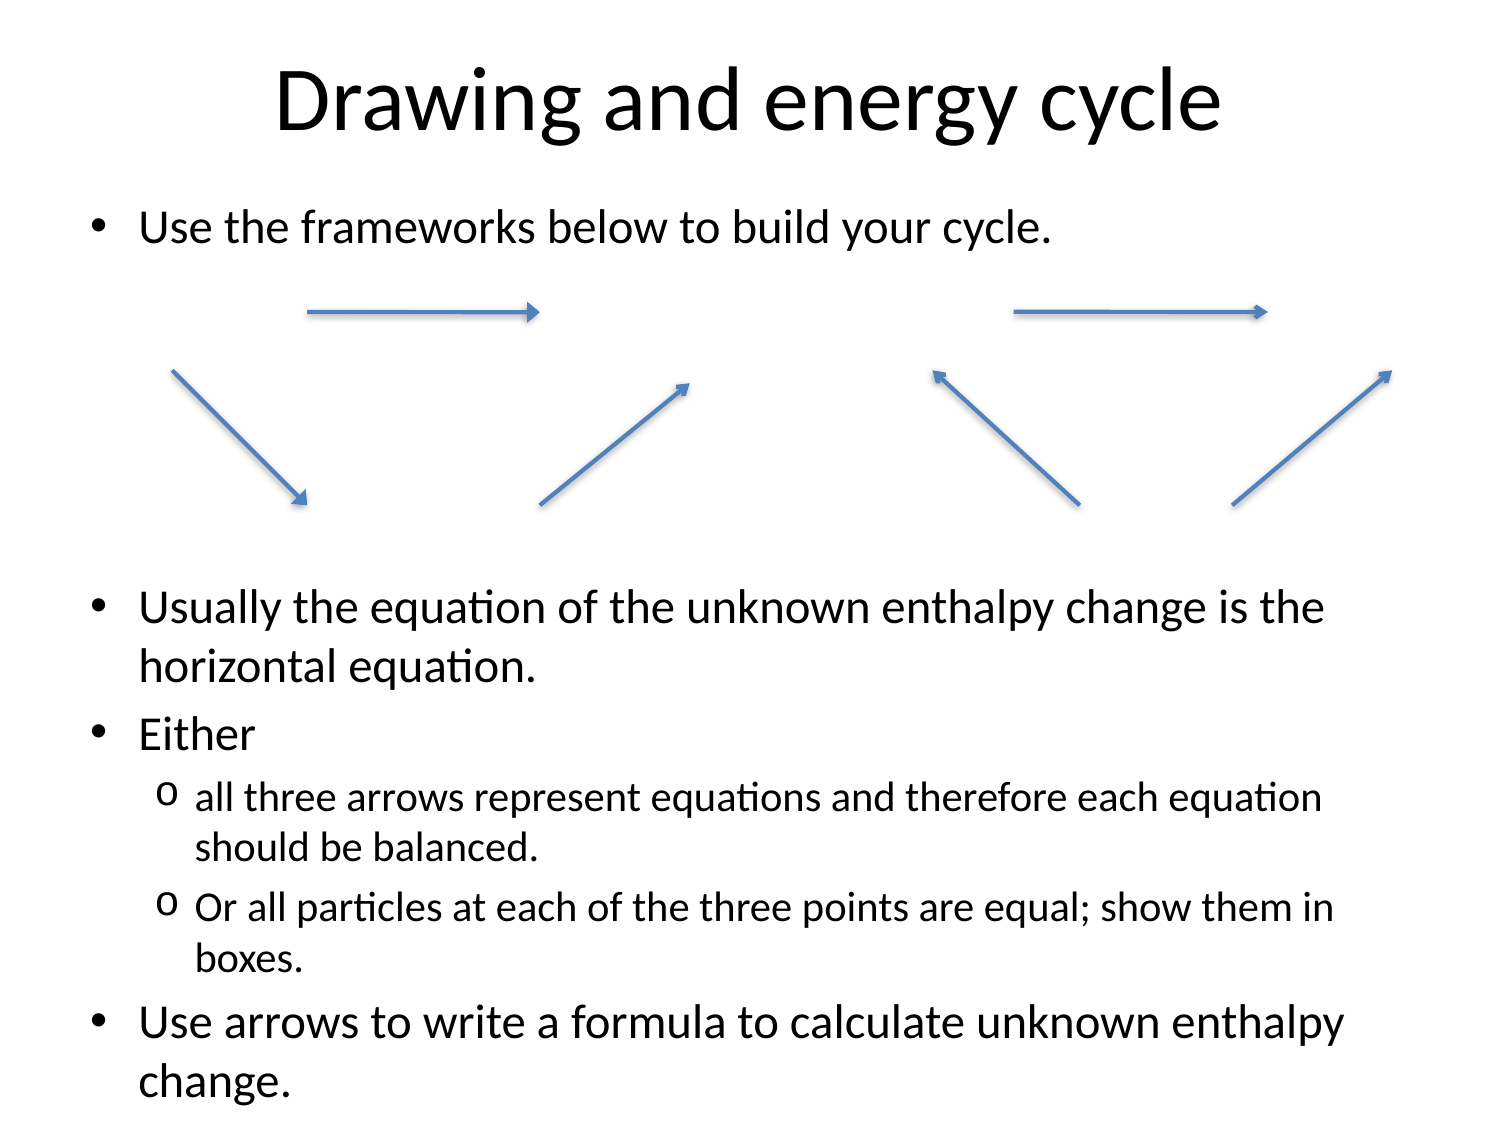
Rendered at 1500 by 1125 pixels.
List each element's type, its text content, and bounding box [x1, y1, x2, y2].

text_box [171, 370, 308, 506]
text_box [1231, 370, 1393, 506]
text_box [932, 370, 1081, 506]
title Drawing and energy cycle [75, 0, 1425, 187]
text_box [539, 382, 691, 506]
list Use the frameworks below to build your cycle. Usually the equation of the unknown enthalpy change is the horizontal equation. Either all three arrows represent equations and therefore each equation should be balanced. Or all particles at each of the three points are equal; show them in boxes. Use arrows to write a formula to calculate unknown enthalpy change. [75, 187, 1425, 1125]
